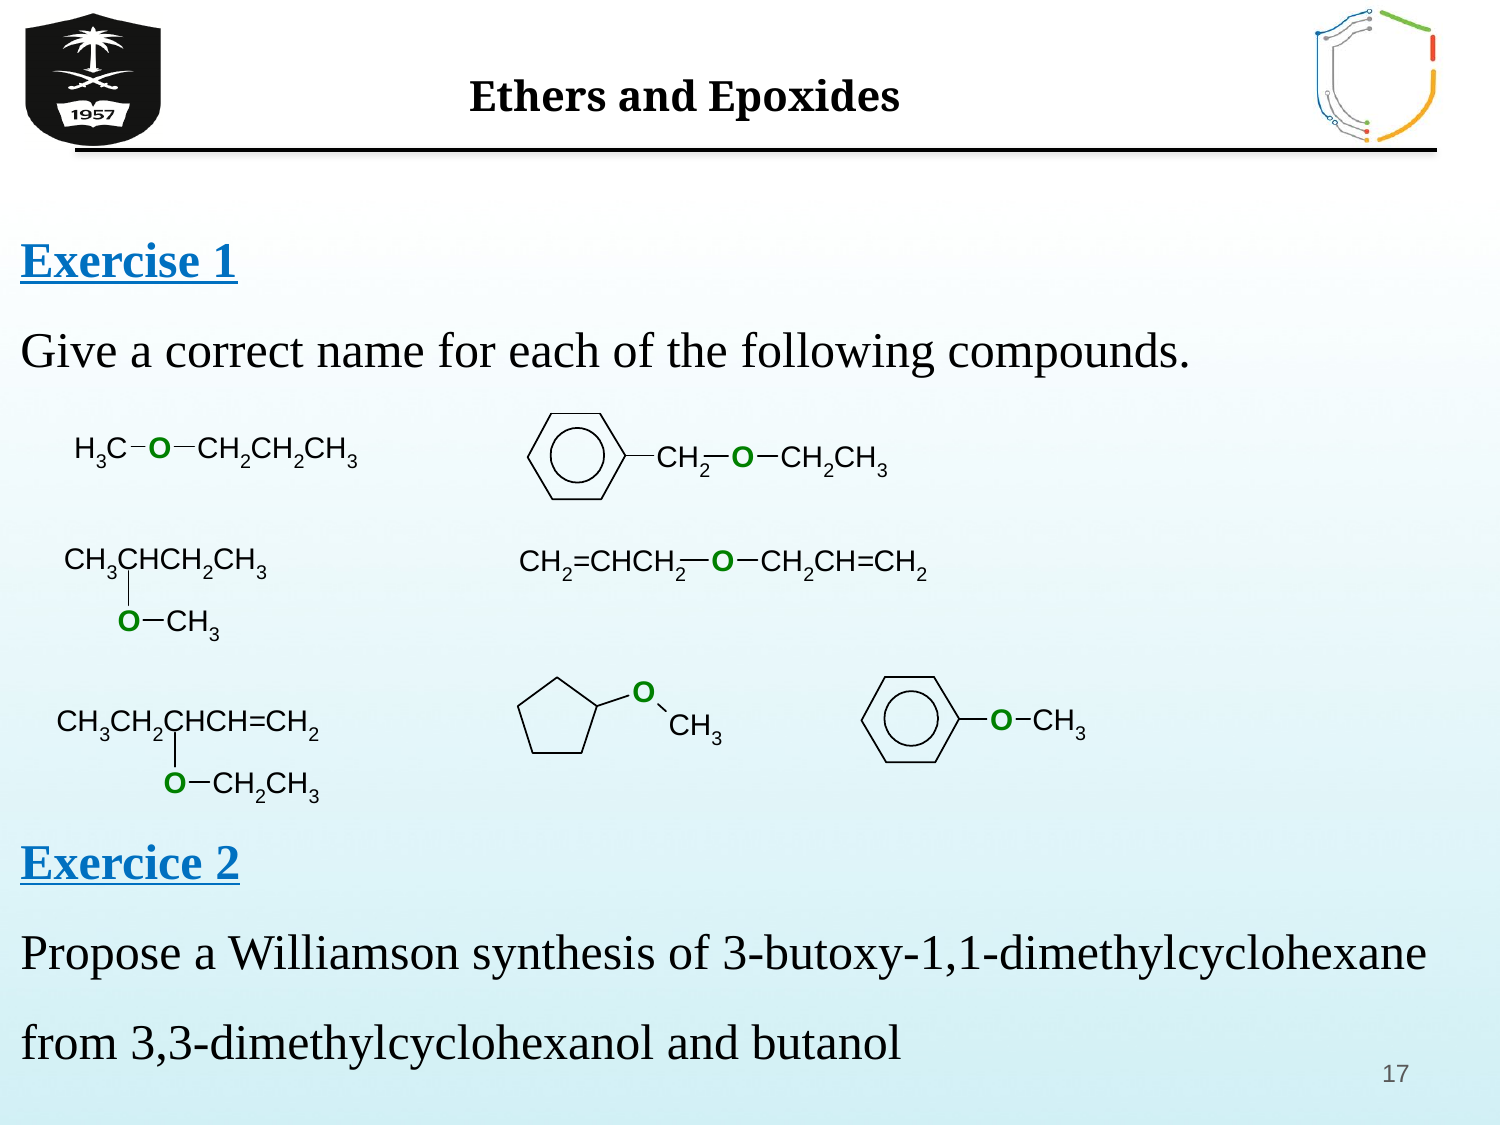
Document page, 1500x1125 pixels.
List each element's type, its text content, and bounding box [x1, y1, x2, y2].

text_box Exercice 2 Propose a Williamson synthesis of 3-butoxy-1,1-dimethylcyclohexane from 3,3-dimethylcyclohexanol and butanol [5, 792, 1500, 1077]
slide_number 17 [1074, 1042, 1425, 1103]
picture [0, 0, 1500, 1125]
text_box Ethers and Epoxides [454, 62, 916, 128]
text_box Exercise 1 Give a correct name for each of the following compounds. [5, 190, 1447, 386]
